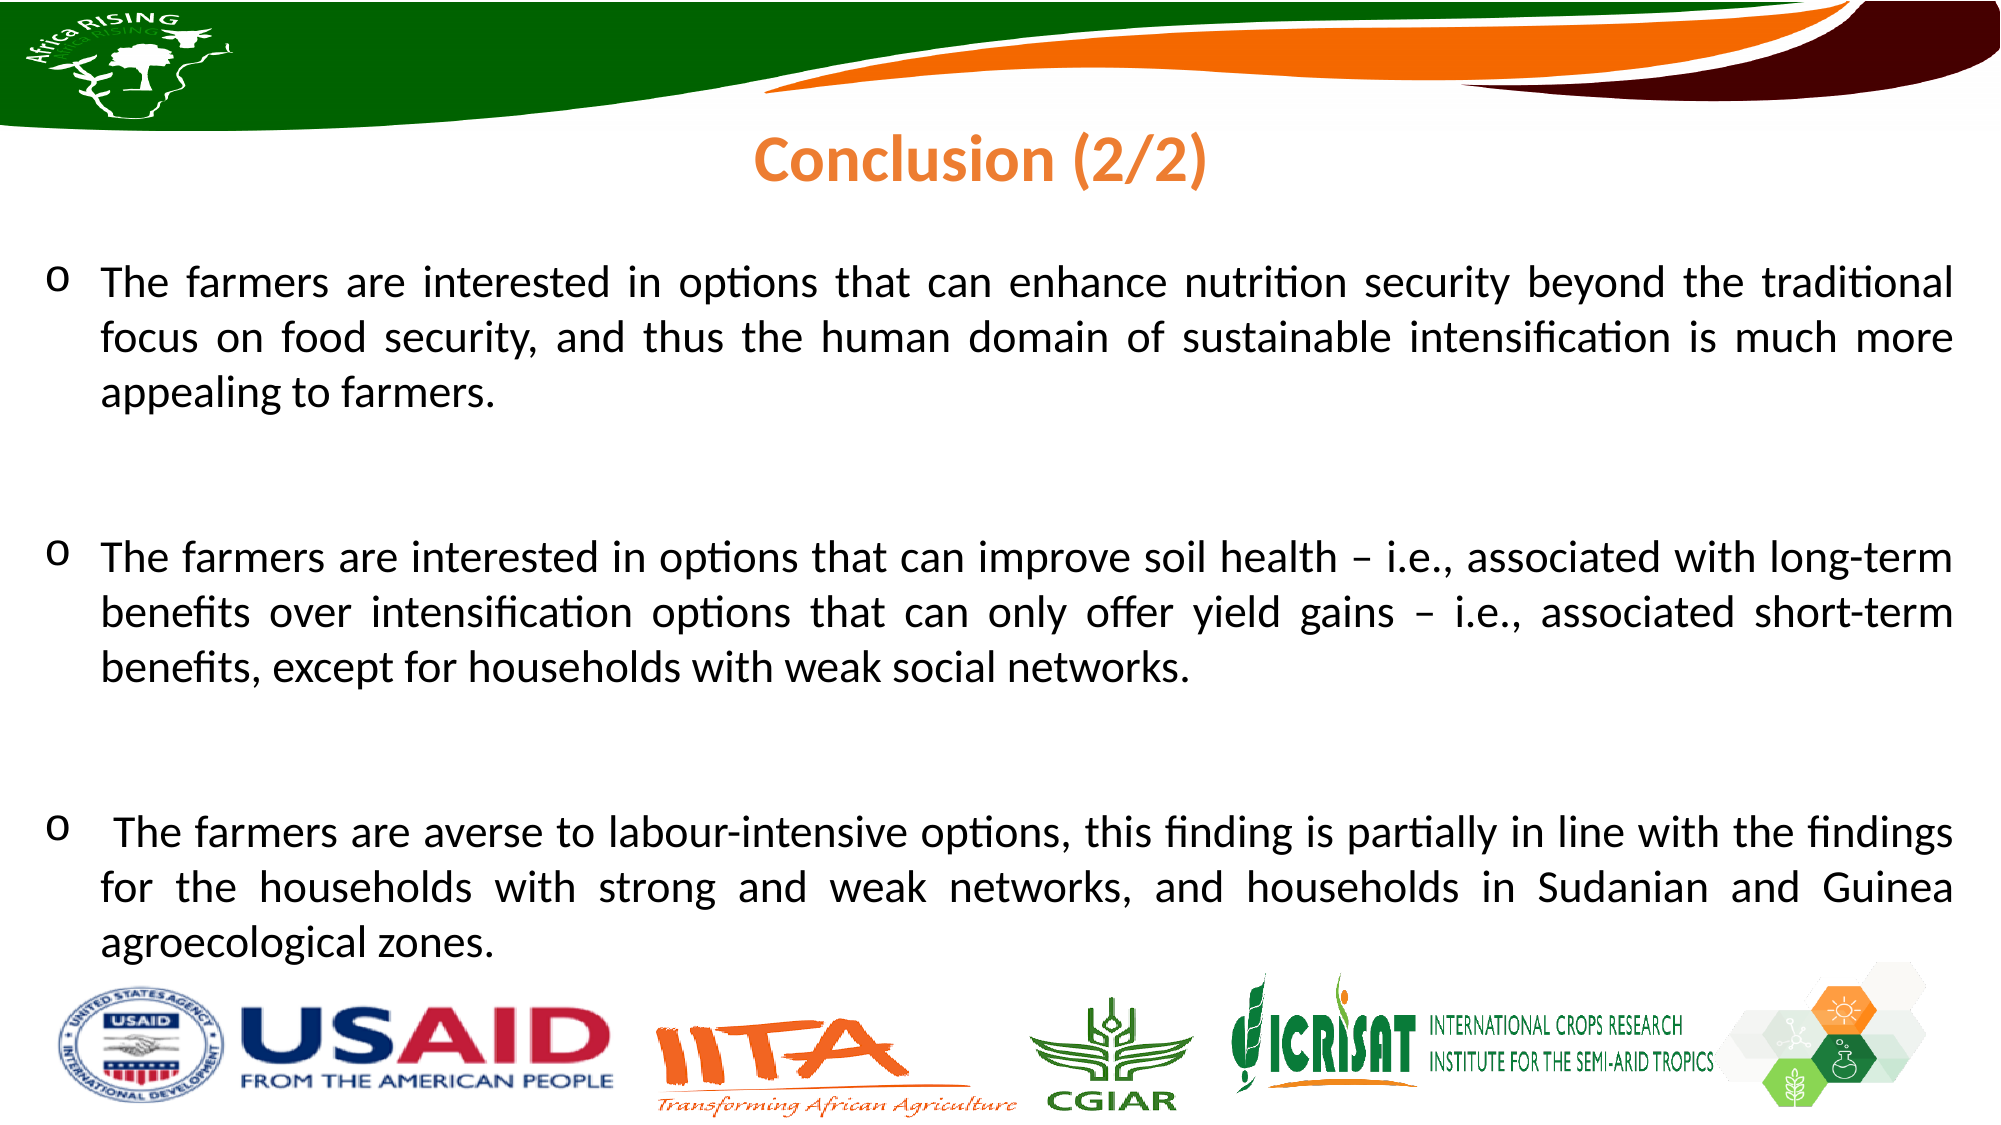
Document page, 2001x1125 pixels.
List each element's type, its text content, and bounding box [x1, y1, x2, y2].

picture [0, 0, 2000, 131]
picture [656, 997, 1194, 1121]
picture [1229, 962, 1926, 1107]
picture [46, 983, 625, 1107]
text_box Conclusion (2/2) [78, 131, 1886, 202]
text_box The farmers are interested in options that can enhance nutrition security beyond the traditional focus on food security, and thus the human domain of sustainable intensification is much more appealing to farmers. The farmers are interested in options that can improve soil health – i.e., associated with long-term benefits over intensification options that can only offer yield gains – i.e., associated short-term benefits, except for households with weak social networks. The farmers are averse to labour-intensive options, this finding is partially in line with the findings for the households with strong and weak networks, and households in Sudanian and Guinea agroecological zones. [29, 244, 1971, 974]
